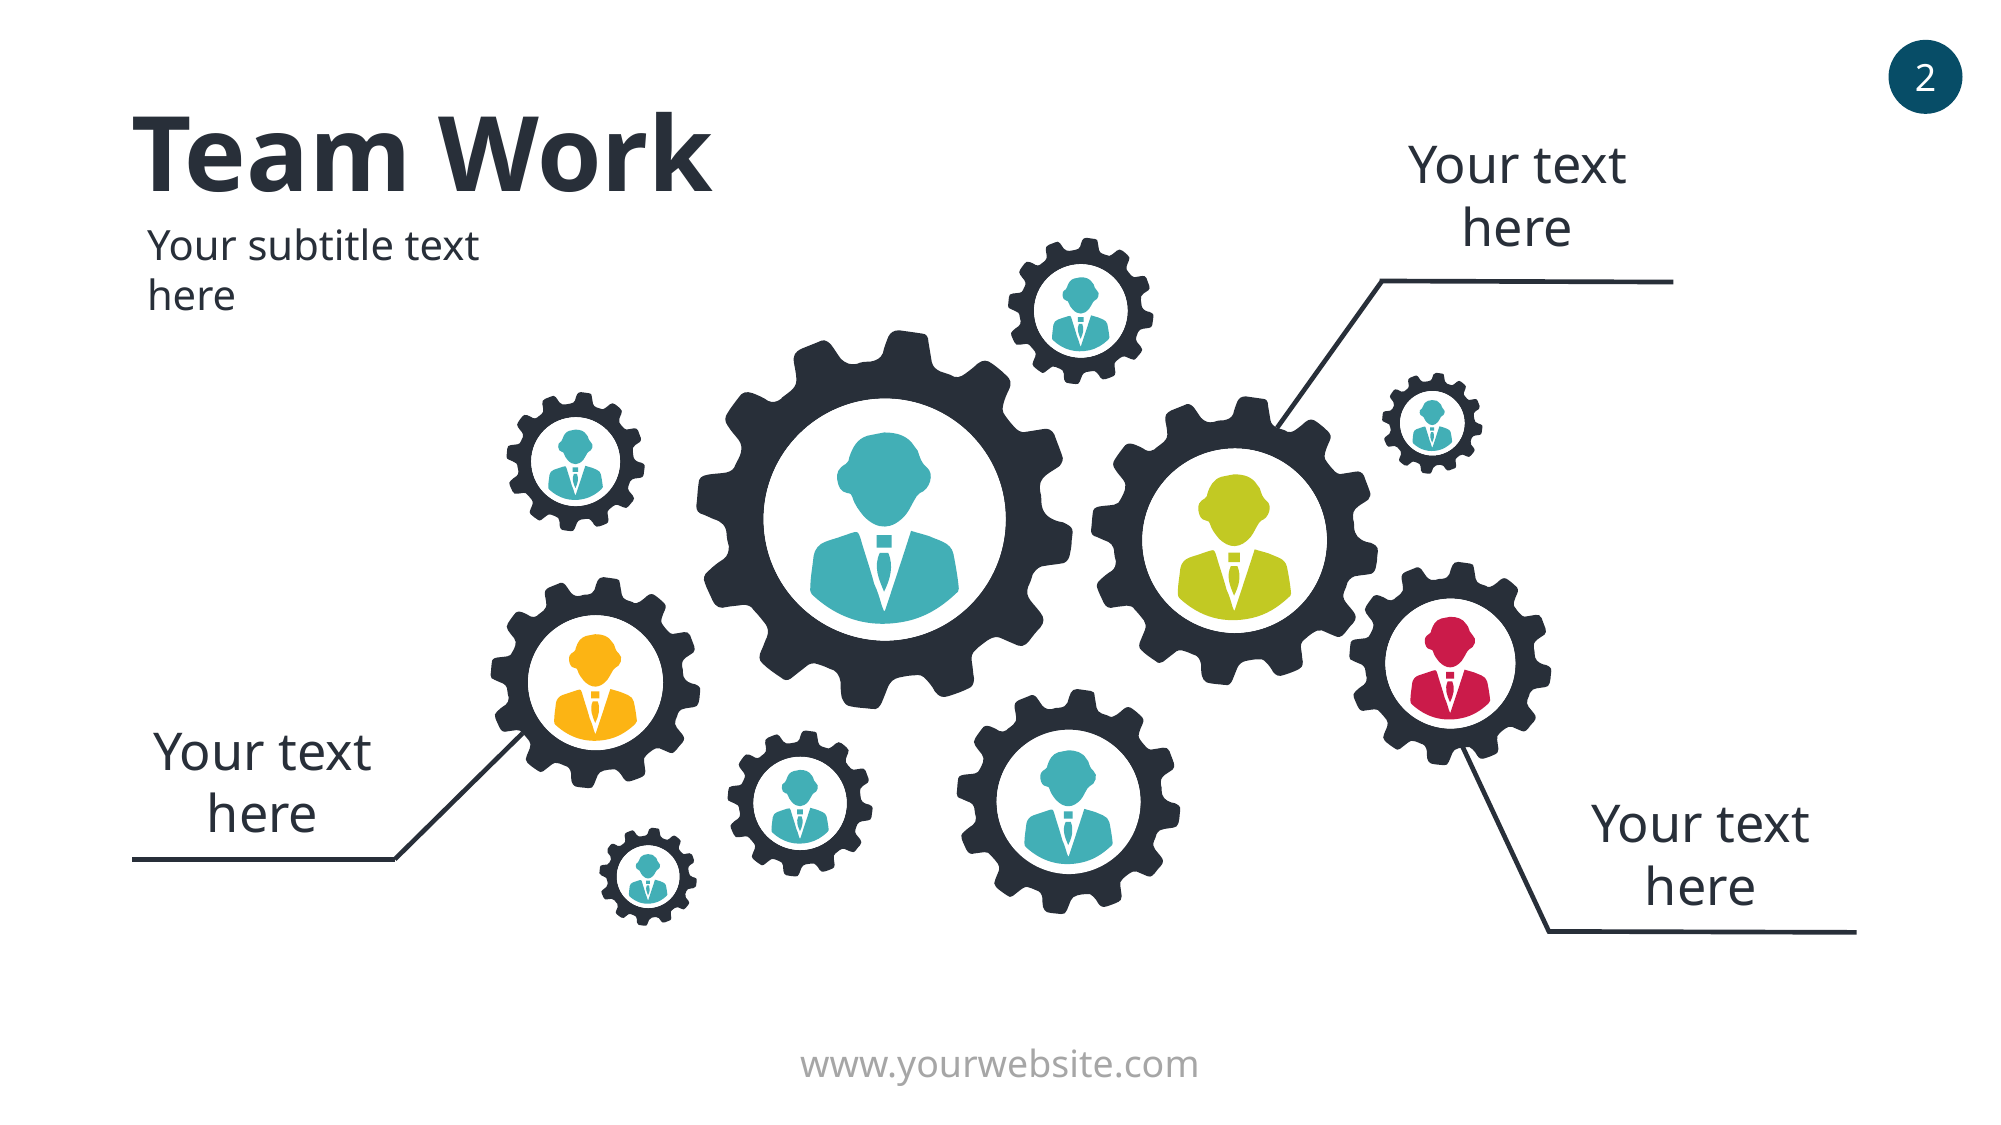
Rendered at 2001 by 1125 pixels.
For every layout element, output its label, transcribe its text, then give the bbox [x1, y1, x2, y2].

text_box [1459, 740, 1550, 933]
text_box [490, 577, 702, 789]
text_box Team Work [117, 79, 743, 220]
text_box Your text here [1550, 782, 1857, 923]
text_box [1008, 237, 1155, 385]
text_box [696, 330, 1075, 711]
text_box 2 [1887, 38, 1964, 115]
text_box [1382, 372, 1484, 475]
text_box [1349, 561, 1553, 766]
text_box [1277, 281, 1382, 428]
text_box Your text here [106, 710, 419, 851]
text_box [506, 392, 646, 532]
text_box Your subtitle text here [132, 211, 593, 326]
text_box www.yourwebsite.com [0, 1032, 2000, 1092]
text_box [1091, 396, 1380, 686]
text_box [599, 827, 698, 927]
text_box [394, 733, 523, 860]
text_box Your text here [1361, 124, 1674, 265]
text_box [956, 689, 1182, 915]
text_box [727, 730, 874, 877]
